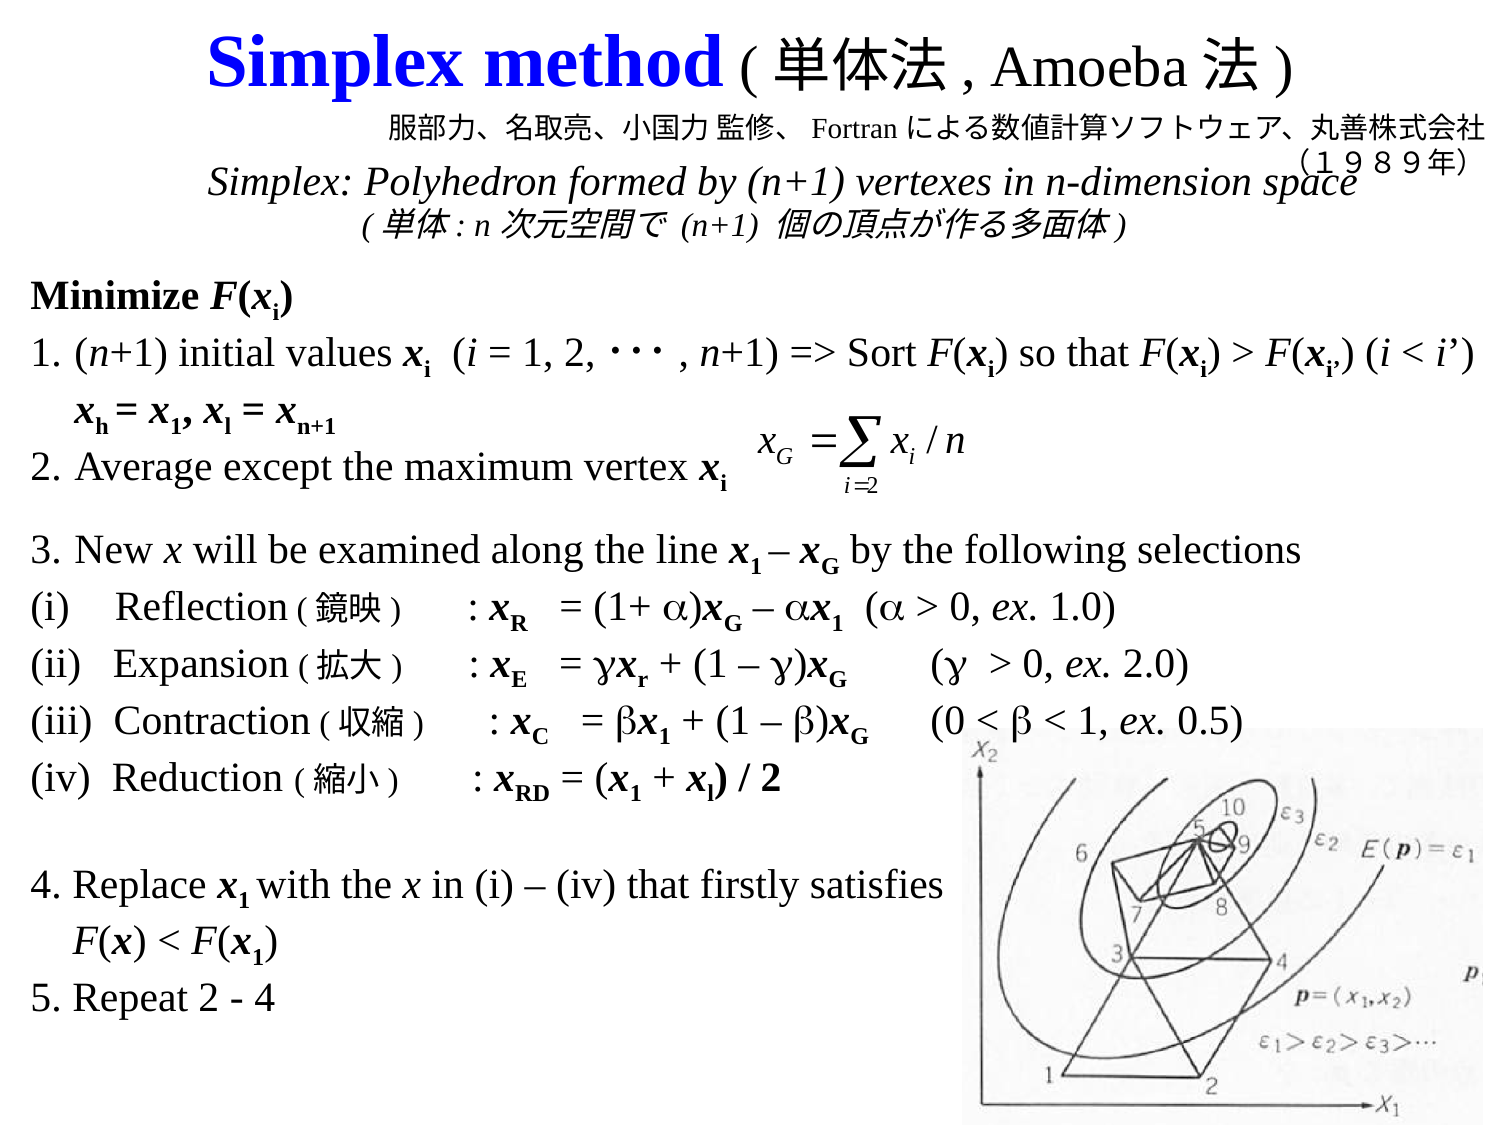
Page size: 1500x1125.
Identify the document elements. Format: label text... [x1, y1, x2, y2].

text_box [749, 408, 973, 503]
text_box 服部力、名取亮、小国力 監修、Fortranによる数値計算ソフトウェア、丸善株式会社 （１９８９年） [312, 101, 1500, 187]
text_box Simplex method (単体法, Amoeba法) [0, 0, 1500, 114]
text_box Simplex: Polyhedron formed by (n+1) vertexes in n-dimension space (単体: n次元空間で (n+1) 個の頂点が作る多面体) Minimize F(xi) (n+1) initial values xi (i = 1, 2,･･･, n+1) => Sort F(xi) so that F(xi) > F(xi’) (i < i’) xh = x1, xl = xn+1 Average except the maximum vertex xi New x will be examined along the line x1 – xG by the following selections Reflection (鏡映) : xR = (1+ )xG – x1 ( > 0, ex. 1.0) (ii) Expansion (拡大) : xE = xr + (1 – )xG ( > 0, ex. 2.0) (iii) Contraction (収縮) : xC = x1 + (1 – )xG (0 <  < 1, ex. 0.5) (iv) Reduction (縮小) : xRD = (x1 + xl) / 2 4. Replace x1 with the x in (i) – (iv) that firstly satisfies F(x) < F(x1) 5. Repeat 2 - 4 [15, 146, 1500, 1028]
picture [961, 728, 1483, 1125]
